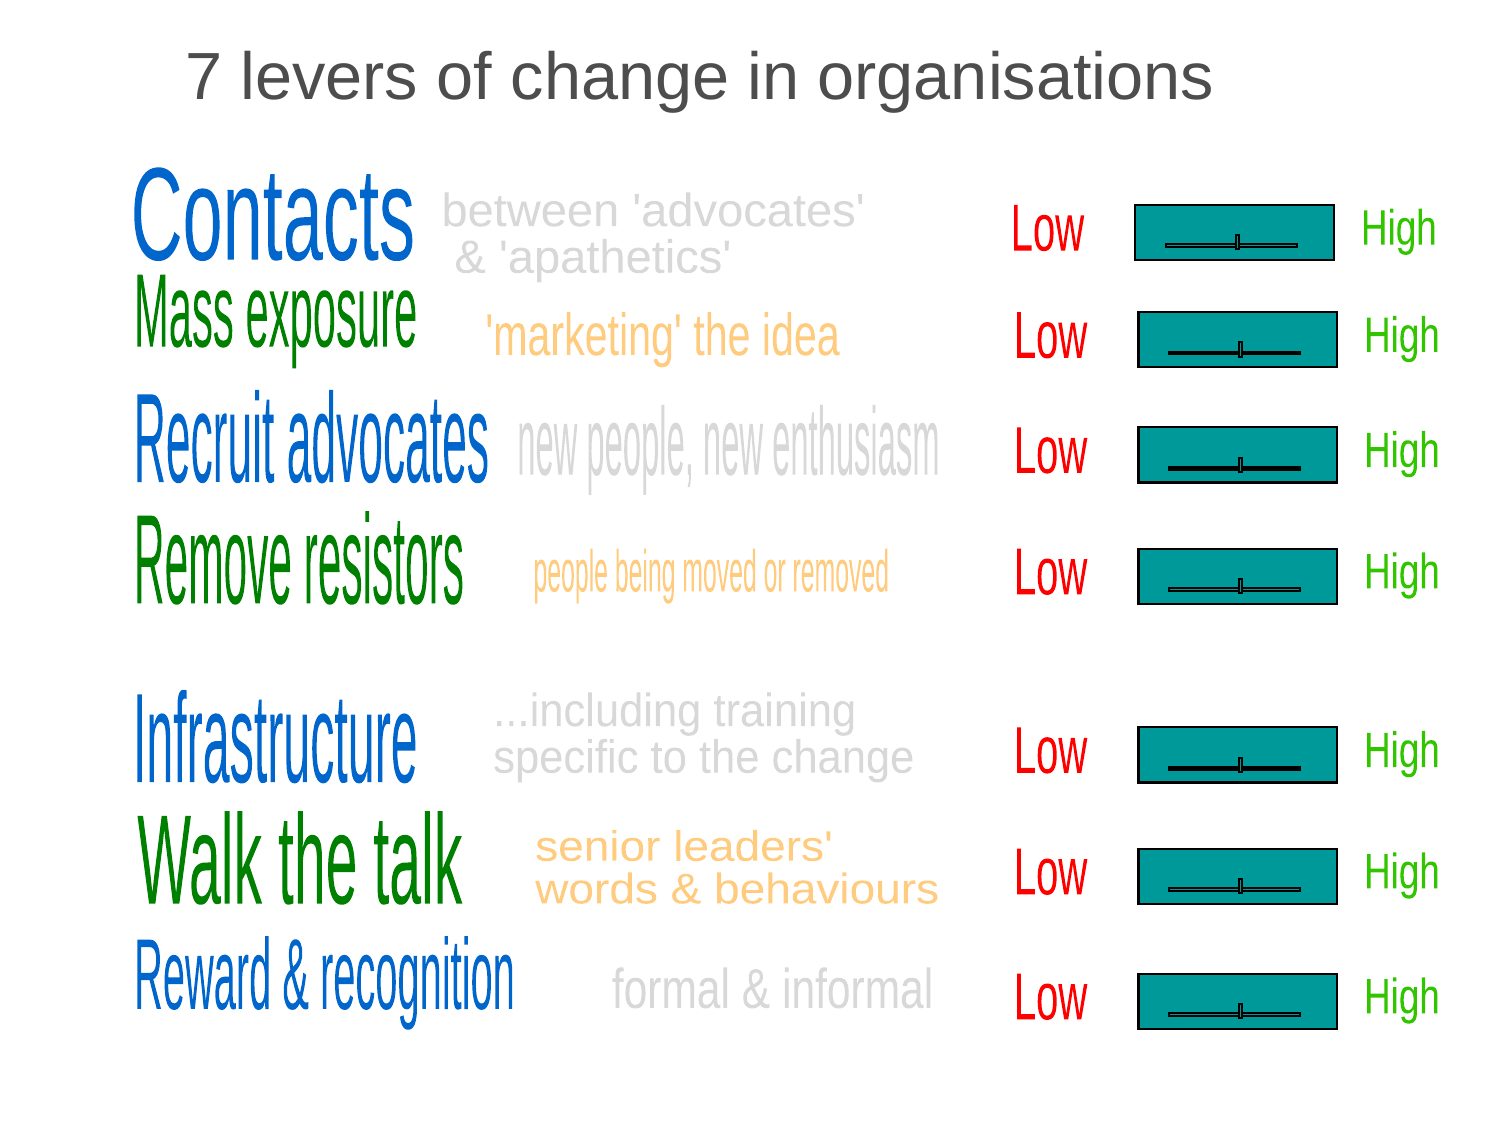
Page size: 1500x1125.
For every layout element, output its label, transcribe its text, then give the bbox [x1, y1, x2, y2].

title 7 levers of change in organisations [24, 24, 1375, 213]
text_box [1138, 311, 1338, 368]
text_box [1138, 427, 1338, 483]
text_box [1138, 727, 1338, 783]
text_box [1138, 548, 1338, 605]
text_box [1135, 204, 1335, 261]
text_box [1138, 848, 1338, 905]
text_box people being moved or removed [683, 559, 702, 592]
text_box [1138, 973, 1338, 1030]
